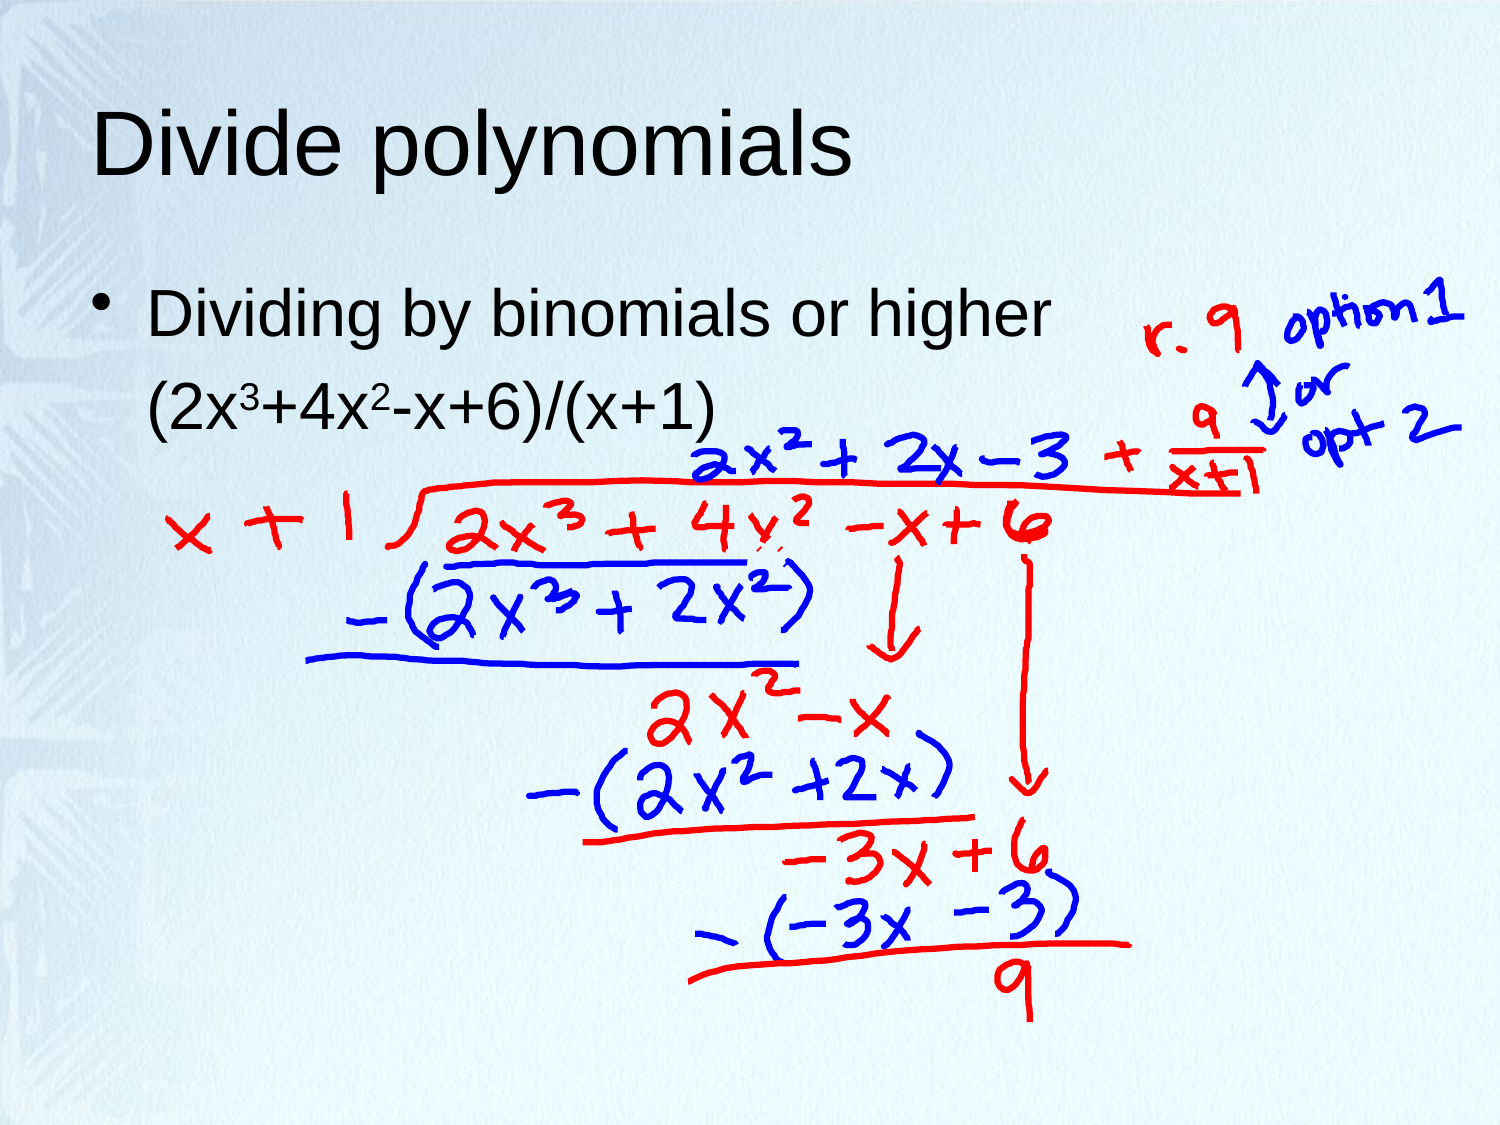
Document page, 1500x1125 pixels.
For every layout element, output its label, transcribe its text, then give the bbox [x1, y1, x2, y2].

text_box [847, 525, 884, 531]
text_box [789, 923, 826, 928]
text_box [753, 670, 801, 695]
text_box [618, 612, 623, 634]
text_box [704, 769, 727, 810]
text_box [1171, 466, 1184, 476]
text_box [882, 915, 898, 929]
text_box [853, 696, 889, 735]
text_box [345, 492, 350, 540]
text_box [501, 522, 522, 538]
text_box [639, 764, 683, 818]
text_box [688, 942, 1131, 983]
text_box [761, 516, 778, 543]
text_box [916, 870, 931, 885]
text_box [1010, 769, 1049, 794]
text_box [719, 584, 743, 623]
text_box [950, 463, 963, 475]
text_box [1119, 441, 1125, 452]
text_box [822, 457, 857, 465]
text_box [911, 528, 925, 546]
text_box [996, 961, 1032, 1023]
text_box [582, 816, 975, 844]
text_box [189, 535, 212, 552]
text_box [1007, 529, 1047, 543]
text_box [1332, 304, 1361, 327]
text_box [1286, 315, 1305, 342]
text_box [715, 585, 730, 605]
text_box [532, 578, 574, 600]
text_box [732, 718, 747, 739]
text_box [1000, 882, 1043, 938]
text_box [1244, 362, 1280, 387]
text_box [976, 849, 992, 853]
text_box [746, 447, 761, 459]
text_box [794, 779, 829, 792]
text_box [812, 760, 820, 782]
text_box [1252, 414, 1286, 433]
text_box [305, 654, 800, 668]
text_box [551, 592, 578, 611]
text_box [607, 528, 656, 535]
text_box [246, 518, 270, 526]
text_box [1304, 432, 1325, 455]
text_box [1005, 500, 1050, 538]
text_box [898, 928, 909, 941]
text_box [762, 459, 776, 472]
text_box [595, 750, 628, 831]
text_box [883, 909, 911, 948]
text_box [1013, 500, 1025, 528]
text_box [614, 590, 621, 609]
text_box [835, 900, 869, 946]
text_box [730, 604, 745, 620]
text_box [751, 447, 770, 474]
text_box [749, 514, 765, 536]
text_box [797, 716, 842, 721]
text_box [882, 768, 903, 782]
text_box [892, 851, 914, 870]
text_box [1123, 455, 1132, 472]
text_box [1013, 819, 1046, 872]
picture [0, 0, 1500, 1125]
text_box [1332, 292, 1340, 311]
text_box [512, 523, 534, 552]
text_box [727, 520, 735, 527]
text_box [1185, 476, 1199, 488]
text_box [445, 561, 748, 568]
text_box [851, 698, 871, 719]
text_box [1311, 364, 1350, 394]
text_box [1349, 422, 1385, 436]
text_box [904, 782, 917, 791]
text_box [1031, 433, 1068, 478]
text_box [265, 506, 280, 548]
text_box [818, 785, 822, 801]
text_box [1104, 450, 1140, 458]
text_box [1404, 405, 1462, 441]
text_box [750, 571, 786, 590]
text_box [778, 429, 812, 448]
text_box [175, 515, 210, 549]
text_box [722, 504, 727, 551]
text_box [839, 831, 882, 883]
text_box [1339, 318, 1346, 327]
text_box [936, 446, 957, 485]
text_box [889, 556, 901, 638]
text_box [545, 499, 584, 529]
text_box [1325, 429, 1352, 466]
list Dividing by binomials or higher (2x3+4x2-x+6)/(x+1) [74, 262, 1426, 1006]
text_box [1195, 405, 1218, 439]
text_box [692, 450, 736, 481]
text_box [649, 691, 692, 745]
text_box [953, 508, 958, 545]
text_box [954, 851, 974, 856]
text_box [1353, 411, 1364, 430]
text_box [1264, 386, 1274, 418]
text_box [523, 537, 546, 552]
text_box [905, 842, 926, 886]
text_box [1425, 279, 1447, 315]
text_box [1245, 457, 1257, 494]
text_box [1219, 471, 1238, 476]
text_box [386, 479, 1241, 548]
text_box [273, 518, 303, 523]
text_box [167, 516, 191, 538]
text_box [1145, 324, 1172, 355]
text_box [407, 563, 440, 648]
text_box [1297, 384, 1315, 405]
text_box [712, 795, 724, 813]
text_box [871, 719, 890, 735]
text_box [1022, 554, 1031, 775]
text_box [895, 765, 911, 798]
text_box [958, 522, 981, 526]
text_box [843, 462, 847, 478]
text_box [932, 445, 949, 463]
text_box [784, 858, 826, 863]
text_box [792, 495, 810, 524]
text_box [1178, 347, 1186, 352]
text_box [657, 578, 707, 621]
text_box [633, 532, 641, 550]
text_box [501, 596, 522, 638]
text_box [528, 790, 578, 797]
text_box [886, 433, 942, 471]
text_box [766, 896, 787, 962]
text_box [597, 608, 632, 613]
text_box [1169, 466, 1195, 489]
title Divide polynomials [74, 44, 1426, 233]
text_box [1306, 308, 1329, 347]
text_box [1365, 301, 1416, 325]
text_box [1362, 431, 1370, 446]
text_box [492, 596, 510, 617]
text_box [346, 619, 388, 624]
text_box [631, 513, 637, 529]
text_box [695, 773, 711, 795]
text_box [981, 457, 1021, 464]
text_box [695, 933, 737, 946]
text_box [433, 581, 475, 640]
text_box [917, 731, 951, 798]
text_box [890, 512, 928, 544]
text_box [1047, 871, 1077, 935]
text_box [733, 753, 773, 783]
text_box [1211, 461, 1226, 491]
text_box [693, 502, 725, 529]
text_box [953, 909, 989, 914]
text_box [897, 511, 912, 527]
text_box [1209, 305, 1240, 351]
text_box [721, 692, 745, 737]
text_box [1429, 315, 1465, 323]
text_box [837, 757, 877, 799]
text_box [1171, 449, 1264, 453]
text_box [448, 509, 498, 552]
text_box [868, 627, 921, 661]
text_box [710, 694, 732, 719]
text_box [780, 560, 811, 631]
